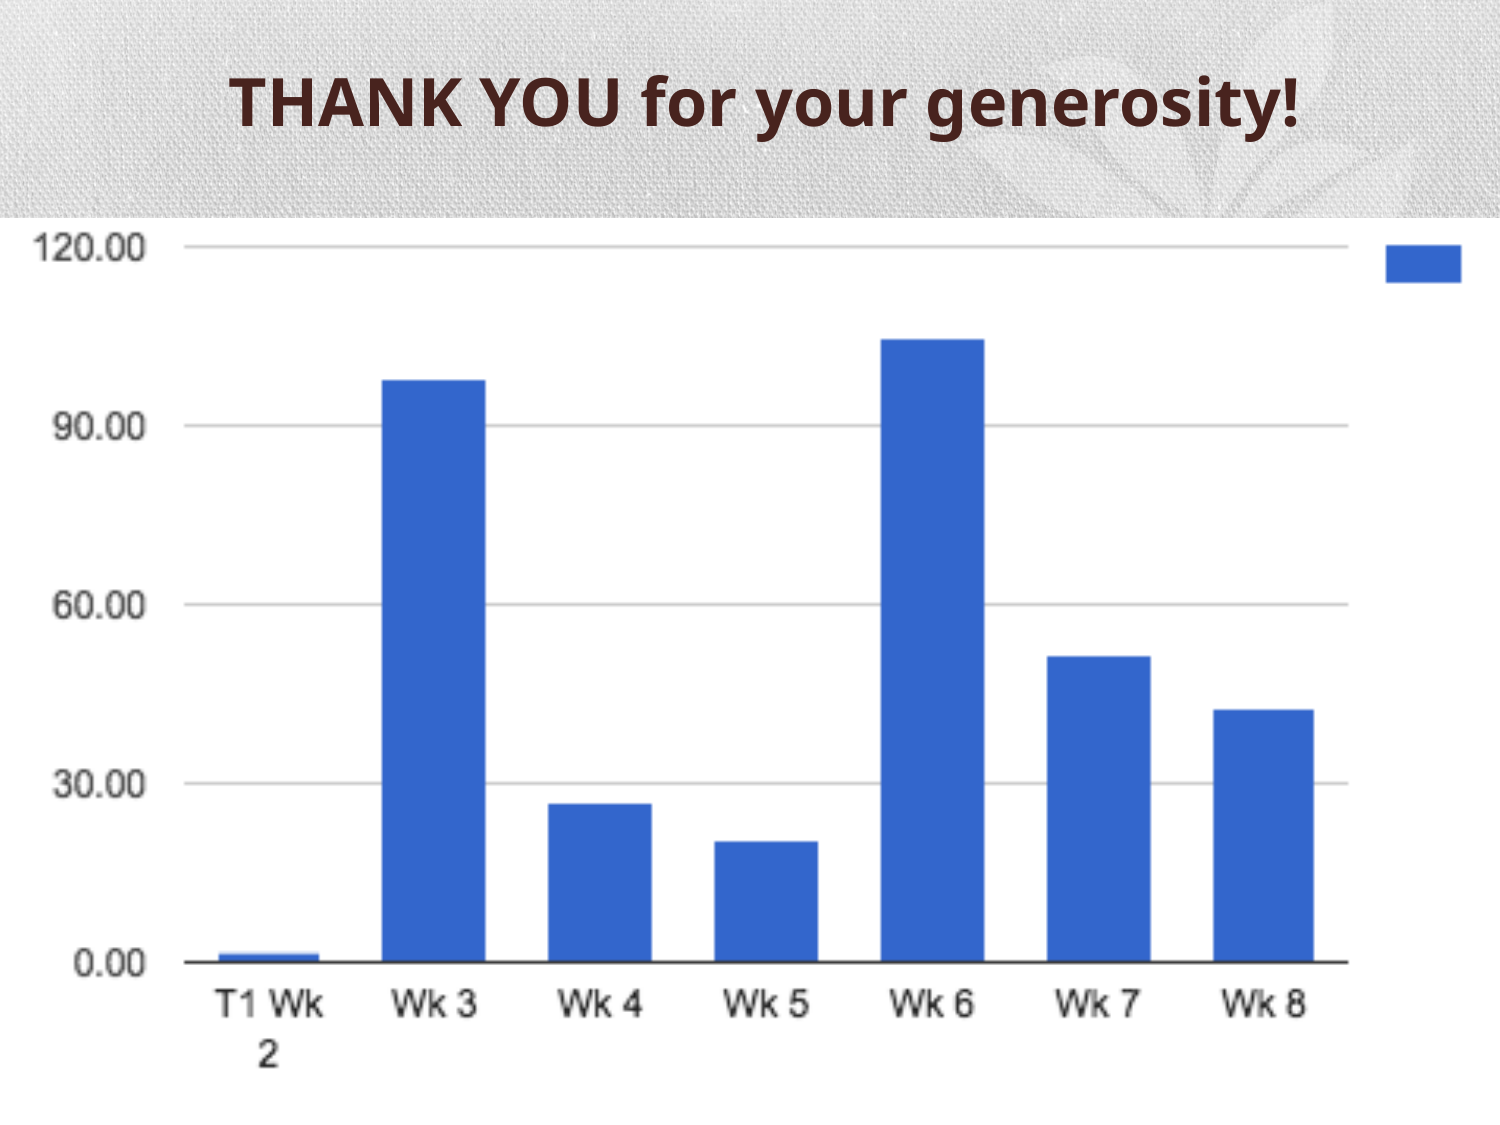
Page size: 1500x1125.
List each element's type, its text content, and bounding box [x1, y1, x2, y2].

picture [0, 218, 1500, 1125]
title THANK YOU for your generosity! [29, 30, 1500, 154]
